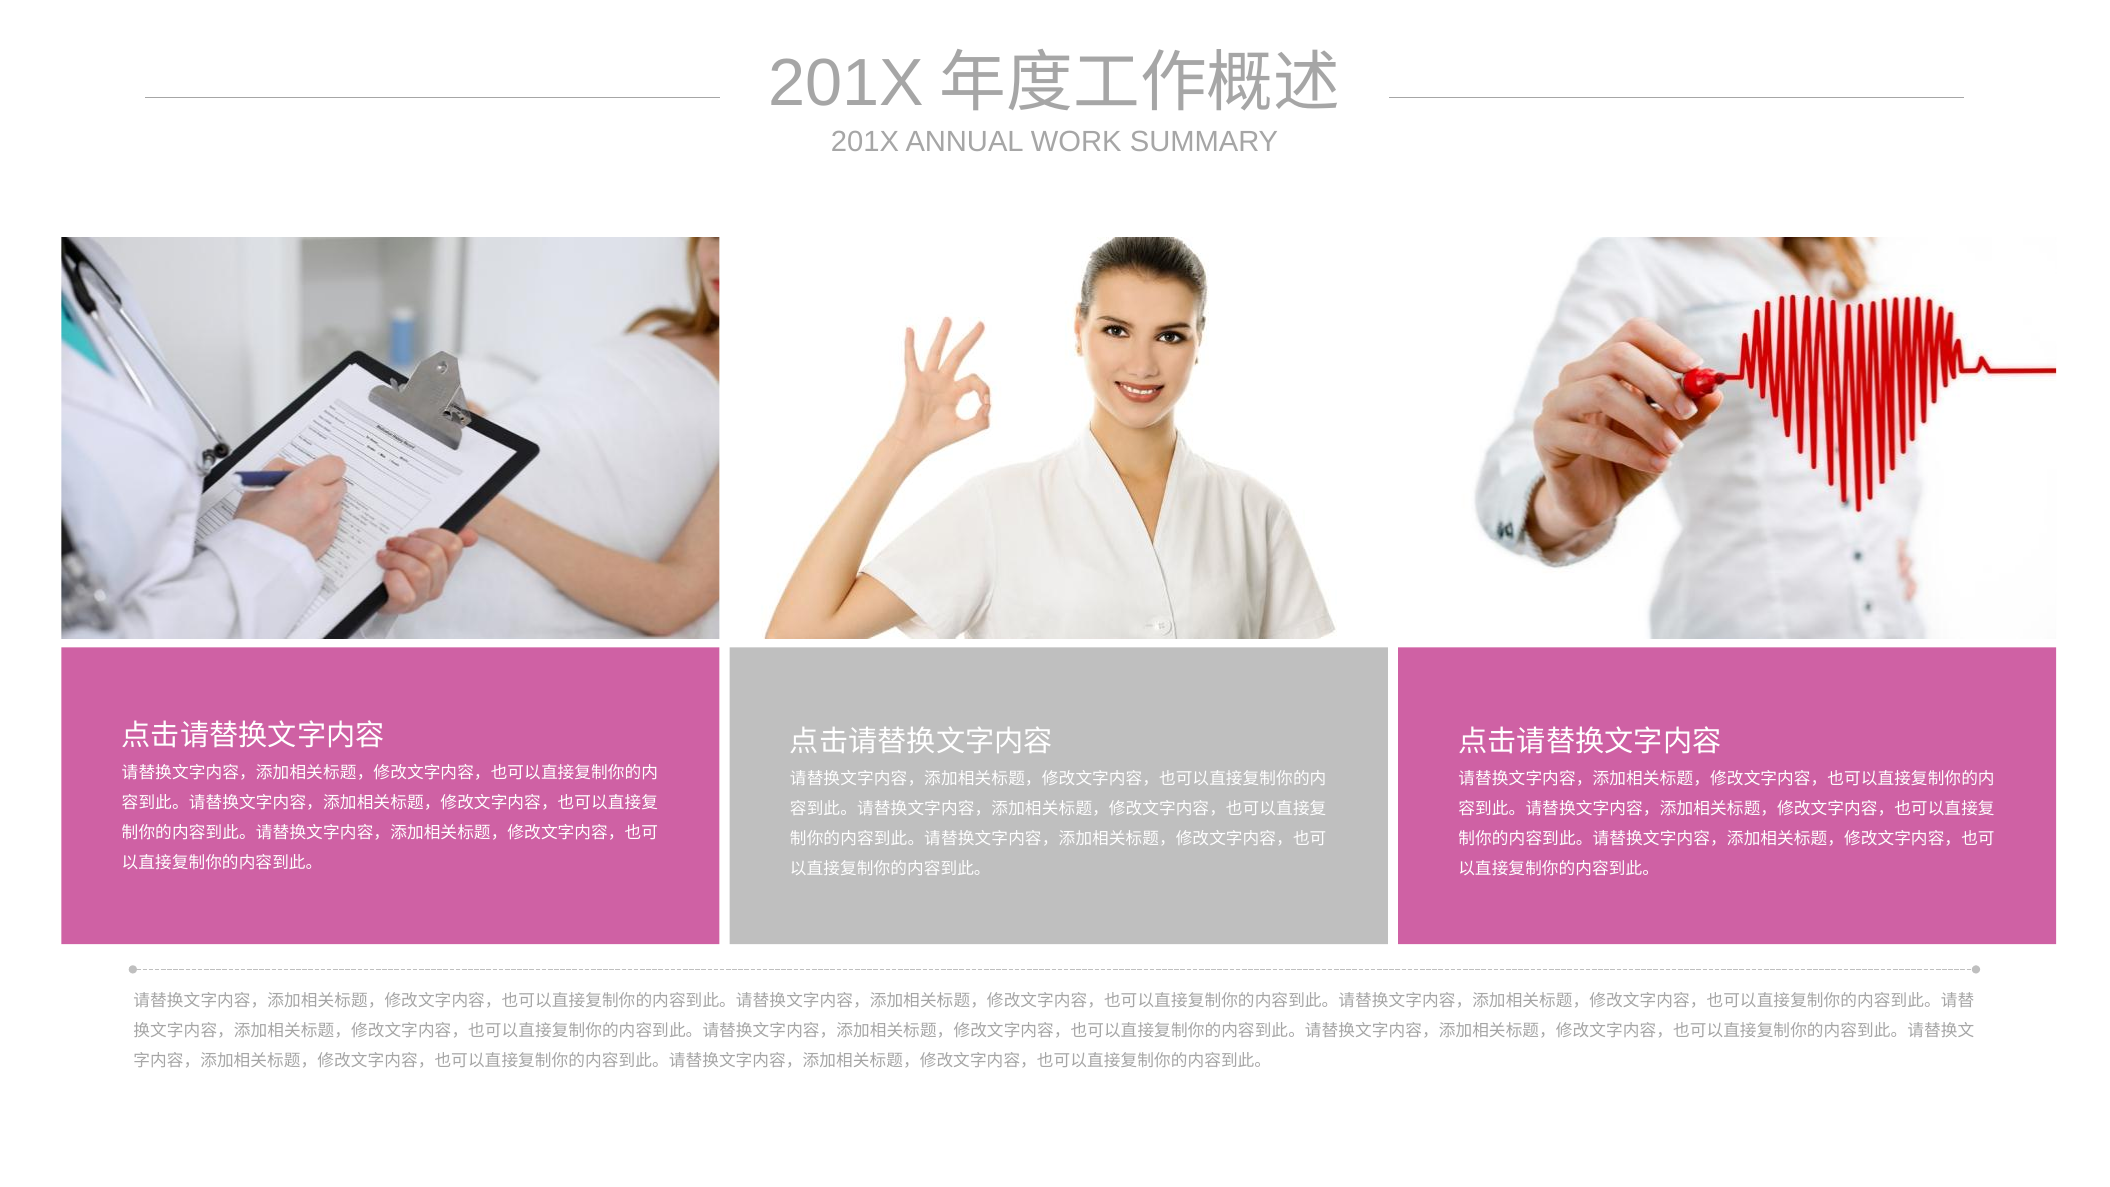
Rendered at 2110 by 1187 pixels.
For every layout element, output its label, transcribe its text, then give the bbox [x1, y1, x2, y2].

text_box 点击请替换文字内容 请替换文字内容，添加相关标题，修改文字内容，也可以直接复制你的内容到此。请替换文字内容，添加相关标题，修改文字内容，也可以直接复制你的内容到此。请替换文字内容，添加相关标题，修改文字内容，也可以直接复制你的内容到此。 [789, 722, 1327, 878]
text_box [729, 236, 1389, 640]
text_box 请替换文字内容，添加相关标题，修改文字内容，也可以直接复制你的内容到此。请替换文字内容，添加相关标题，修改文字内容，也可以直接复制你的内容到此。请替换文字内容，添加相关标题，修改文字内容，也可以直接复制你的内容到此。请替换文字内容，添加相关标题，修改文字内容，也可以直接复制你的内容到此。请替换文字内容，添加相关标题，修改文字内容，也可以直接复制你的内容到此。请替换文字内容，添加相关标题，修改文字内容，也可以直接复制你的内容到此。请替换文字内容，添加相关标题，修改文字内容，也可以直接复制你的内容到此。请替换文字内容，添加相关标题，修改文字内容，也可以直接复制你的内容到此。 [133, 979, 1976, 1070]
text_box [60, 236, 721, 640]
text_box 点击请替换文字内容 请替换文字内容，添加相关标题，修改文字内容，也可以直接复制你的内容到此。请替换文字内容，添加相关标题，修改文字内容，也可以直接复制你的内容到此。请替换文字内容，添加相关标题，修改文字内容，也可以直接复制你的内容到此。 [1458, 722, 1996, 878]
text_box [1397, 236, 2057, 640]
text_box [729, 646, 1389, 945]
text_box 201X年度工作概述 [730, 98, 1379, 119]
text_box [60, 646, 721, 945]
text_box [1397, 646, 2057, 945]
text_box 点击请替换文字内容 请替换文字内容，添加相关标题，修改文字内容，也可以直接复制你的内容到此。请替换文字内容，添加相关标题，修改文字内容，也可以直接复制你的内容到此。请替换文字内容，添加相关标题，修改文字内容，也可以直接复制你的内容到此。 [121, 716, 659, 872]
text_box 201X ANNUAL WORK SUMMARY [824, 122, 1285, 158]
text_box 201X年度工作概述 [730, 38, 1379, 96]
